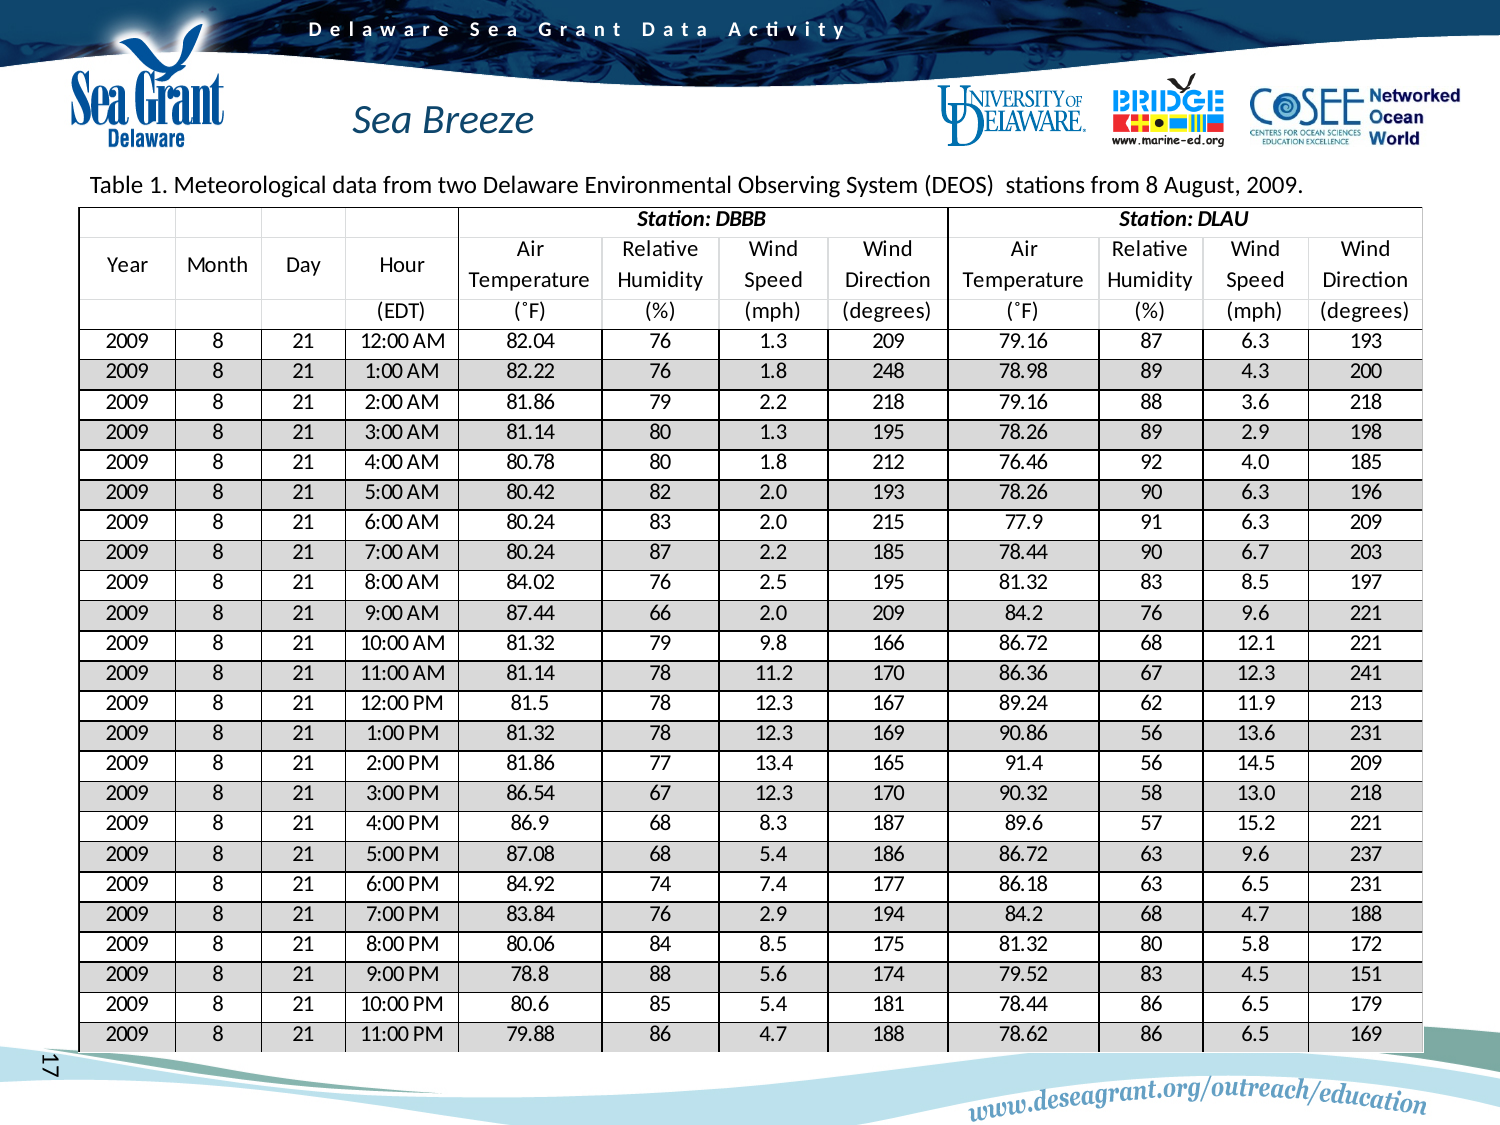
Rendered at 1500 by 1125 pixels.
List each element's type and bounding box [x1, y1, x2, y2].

picture [0, 0, 1500, 1125]
text_box [78, 206, 1424, 1054]
